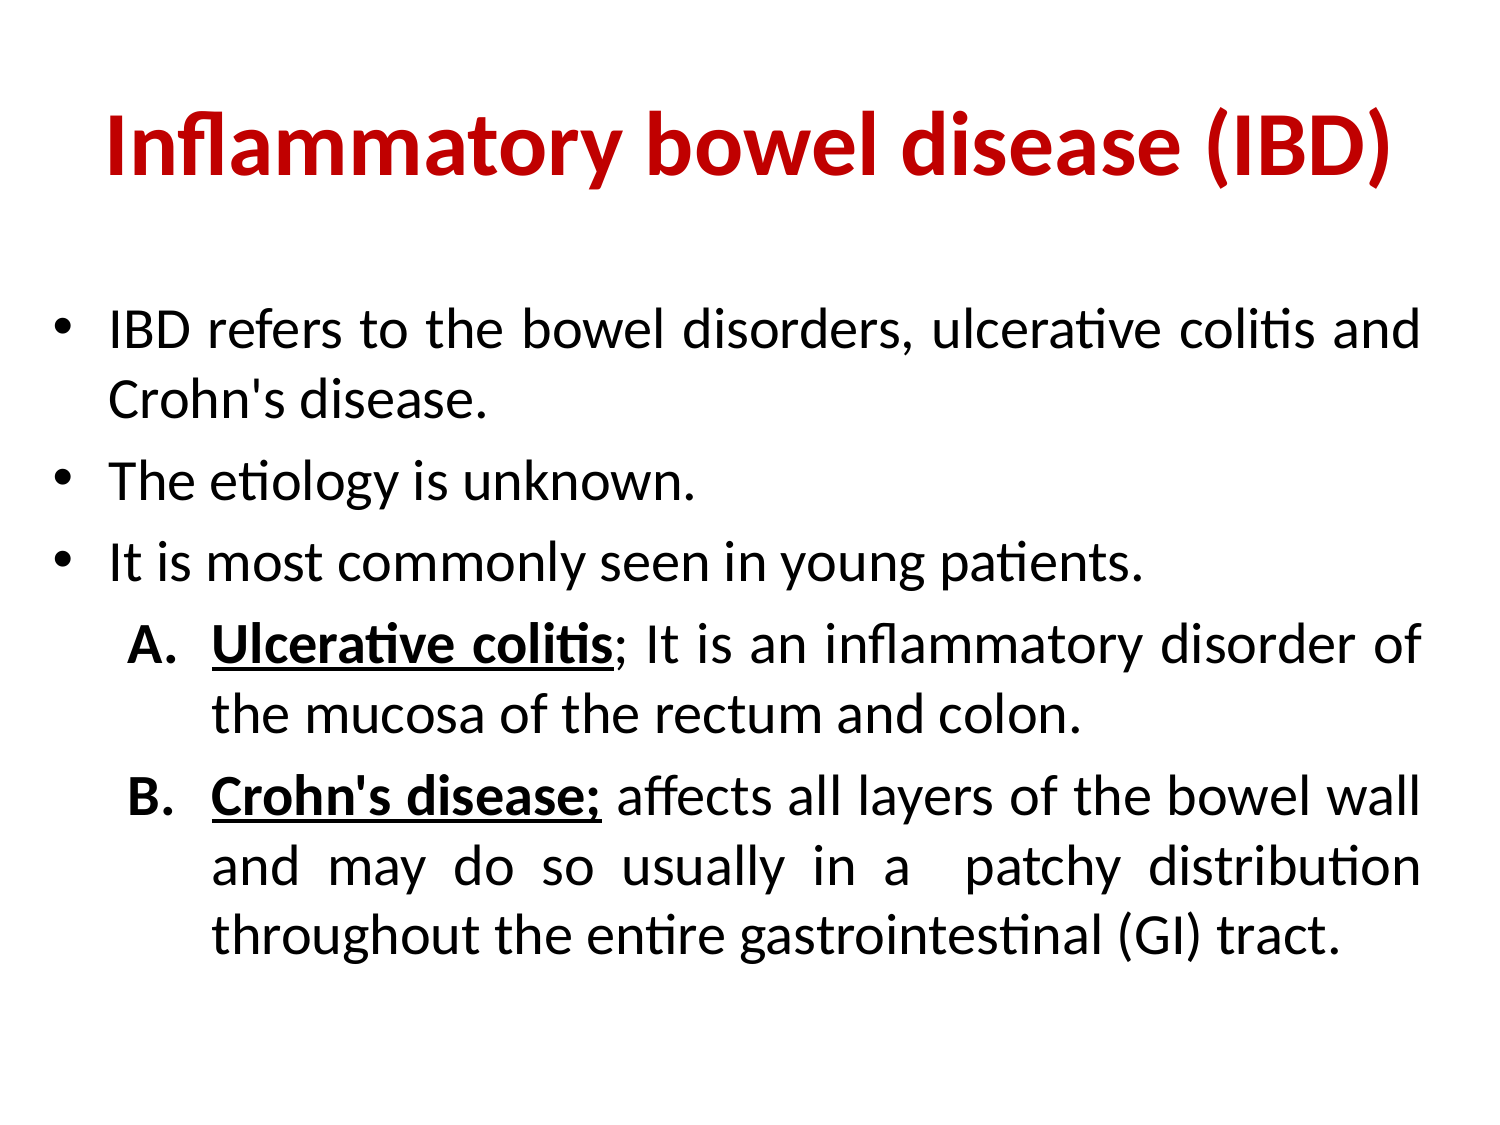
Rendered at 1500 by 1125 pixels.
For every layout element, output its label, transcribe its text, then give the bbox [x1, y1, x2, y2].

list IBD refers to the bowel disorders, ulcerative colitis and Crohn's disease. The etiology is unknown. It is most commonly seen in young patients. Ulcerative colitis; It is an inflammatory disorder of the mucosa of the rectum and colon. Crohn's disease; affects all layers of the bowel wall and may do so usually in a patchy distribution throughout the entire gastrointestinal (GI) tract. [37, 282, 1438, 1025]
title Inflammatory bowel disease (IBD) [75, 45, 1425, 233]
